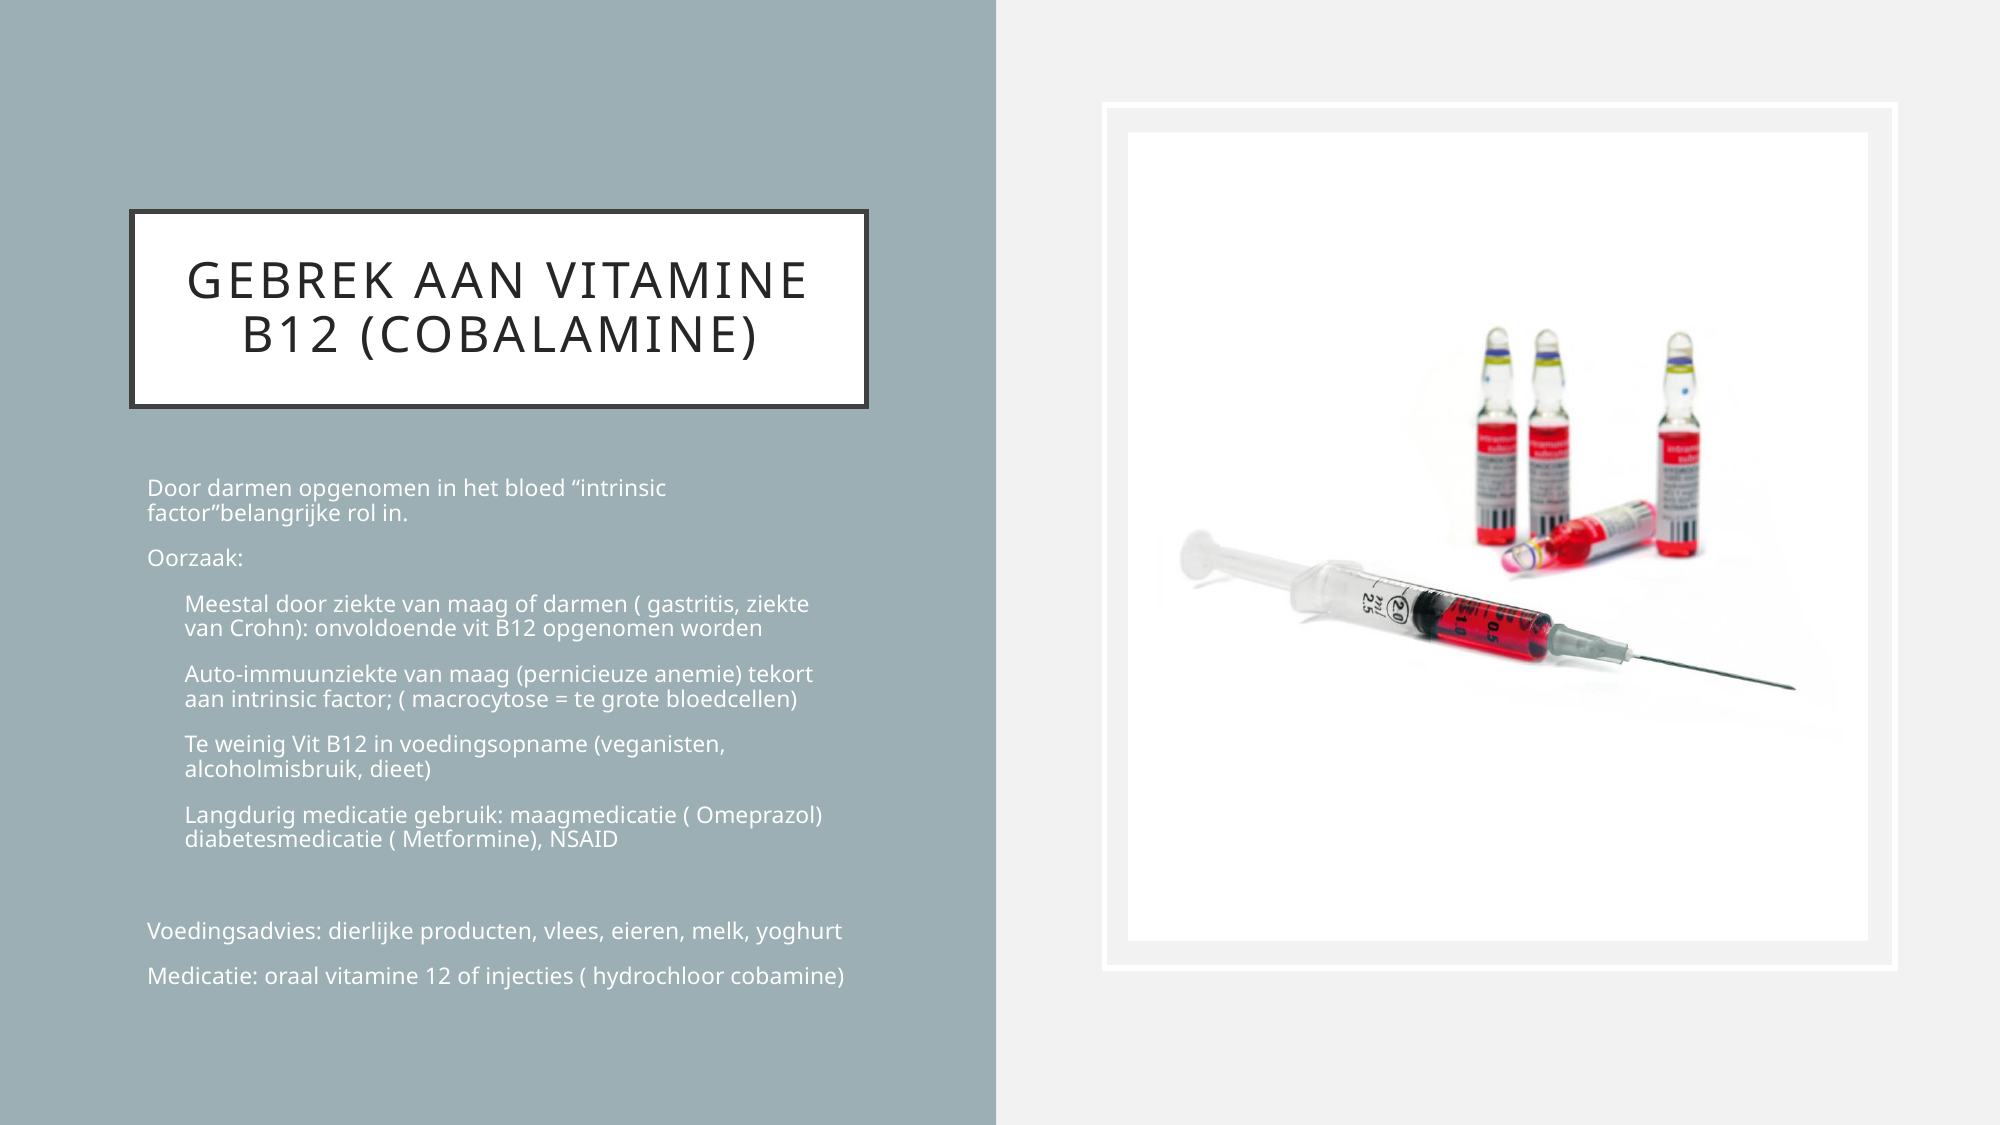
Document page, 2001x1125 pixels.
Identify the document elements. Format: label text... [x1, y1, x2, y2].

text_box [1127, 131, 1869, 942]
text_box [0, 0, 997, 1125]
list Door darmen opgenomen in het bloed “intrinsic factor”belangrijke rol in. Oorzaak: Meestal door ziekte van maag of darmen ( gastritis, ziekte van Crohn): onvoldoende vit B12 opgenomen worden Auto-immuunziekte van maag (pernicieuze anemie) tekort aan intrinsic factor; ( macrocytose = te grote bloedcellen) Te weinig Vit B12 in voedingsopname (veganisten, alcoholmisbruik, dieet) Langdurig medicatie gebruik: maagmedicatie ( Omeprazol) diabetesmedicatie ( Metformine), NSAID Voedingsadvies: dierlijke producten, vlees, eieren, melk, yoghurt Medicatie: oraal vitamine 12 of injecties ( hydrochloor cobamine) [131, 468, 867, 1059]
picture [1158, 307, 1842, 766]
title Gebrek aan vitamine B12 (Cobalamine) [129, 209, 869, 409]
text_box [1103, 104, 1896, 969]
